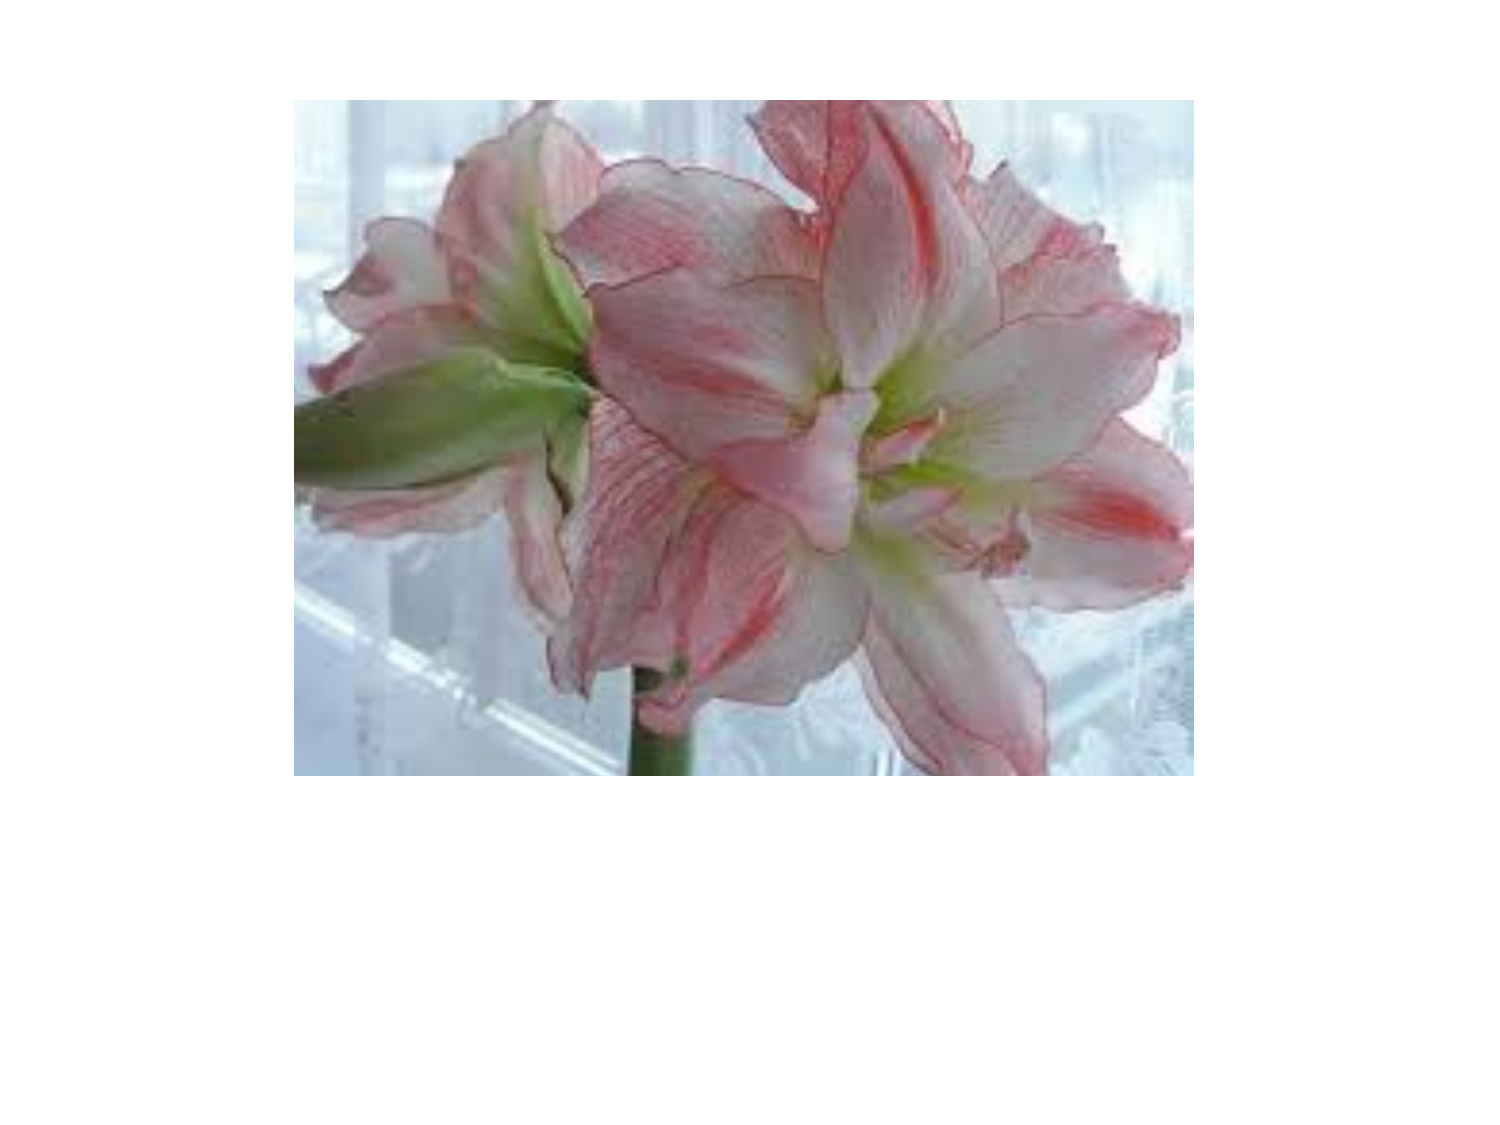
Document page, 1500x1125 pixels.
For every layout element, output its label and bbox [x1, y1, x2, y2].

picture [293, 100, 1195, 776]
